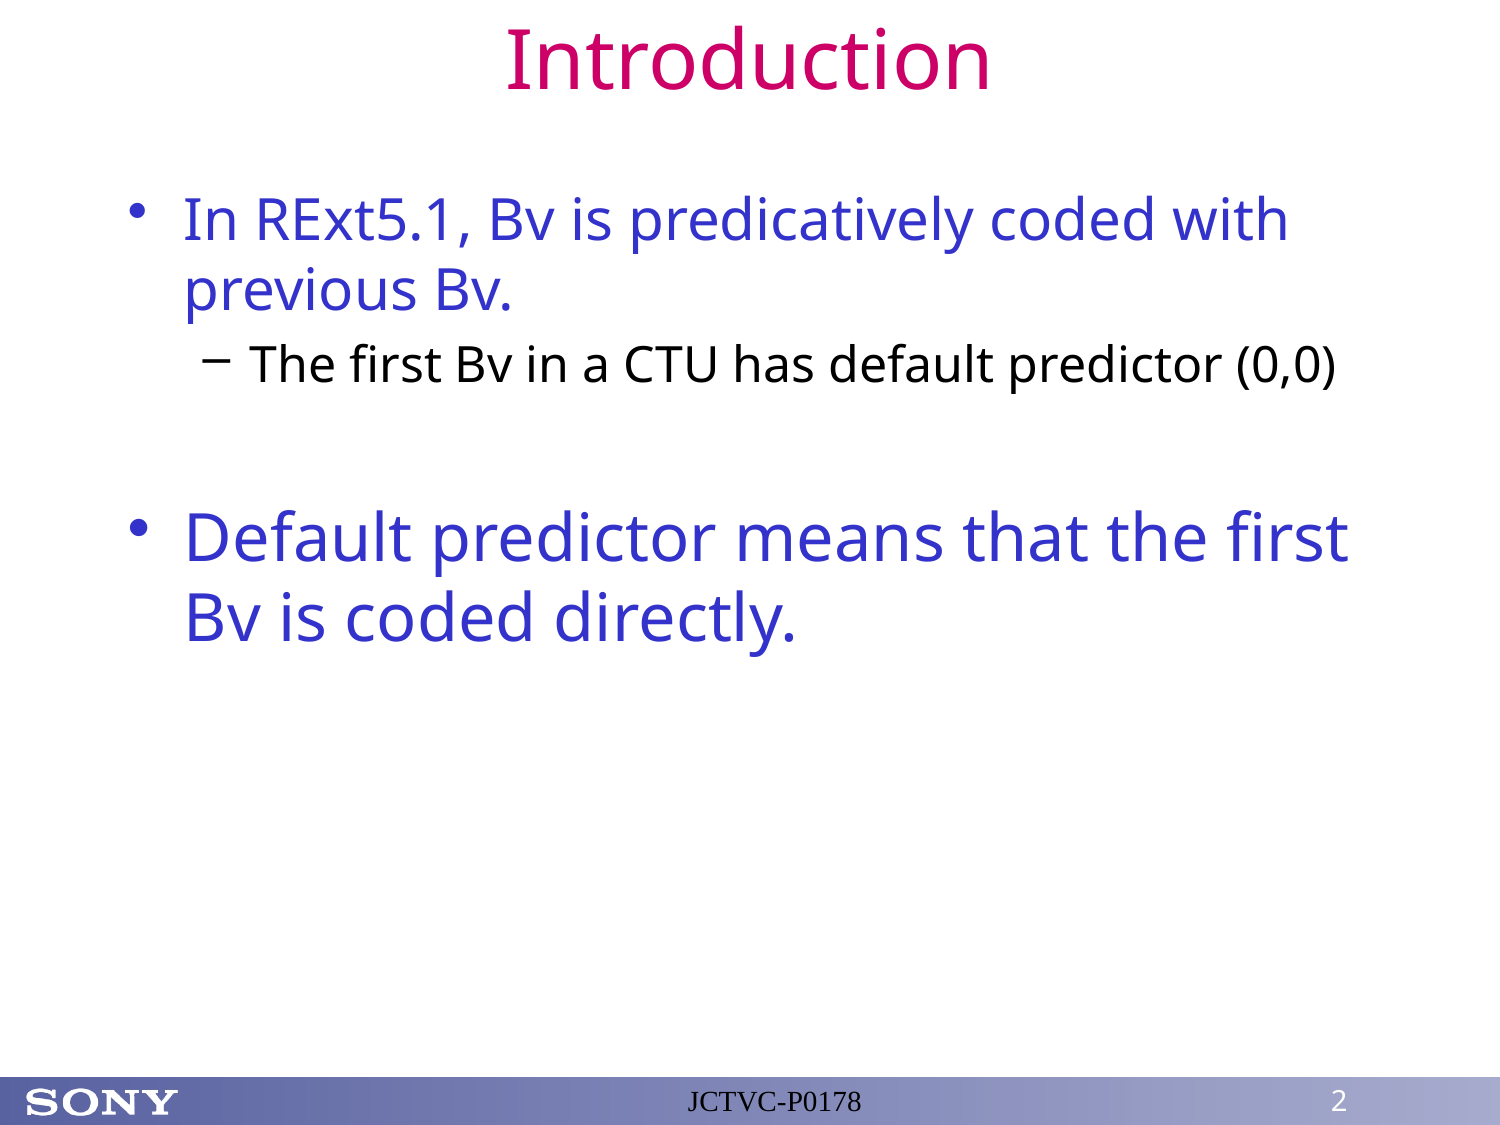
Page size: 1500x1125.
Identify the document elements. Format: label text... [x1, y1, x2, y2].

footer JCTVC-P0178 [537, 1074, 1013, 1125]
picture [26, 1088, 178, 1116]
list In RExt5.1, Bv is predicatively coded with previous Bv. The first Bv in a CTU has default predictor (0,0) Default predictor means that the first Bv is coded directly. [112, 174, 1388, 1076]
slide_number 2 [1049, 1074, 1363, 1125]
title Introduction [112, 0, 1388, 115]
